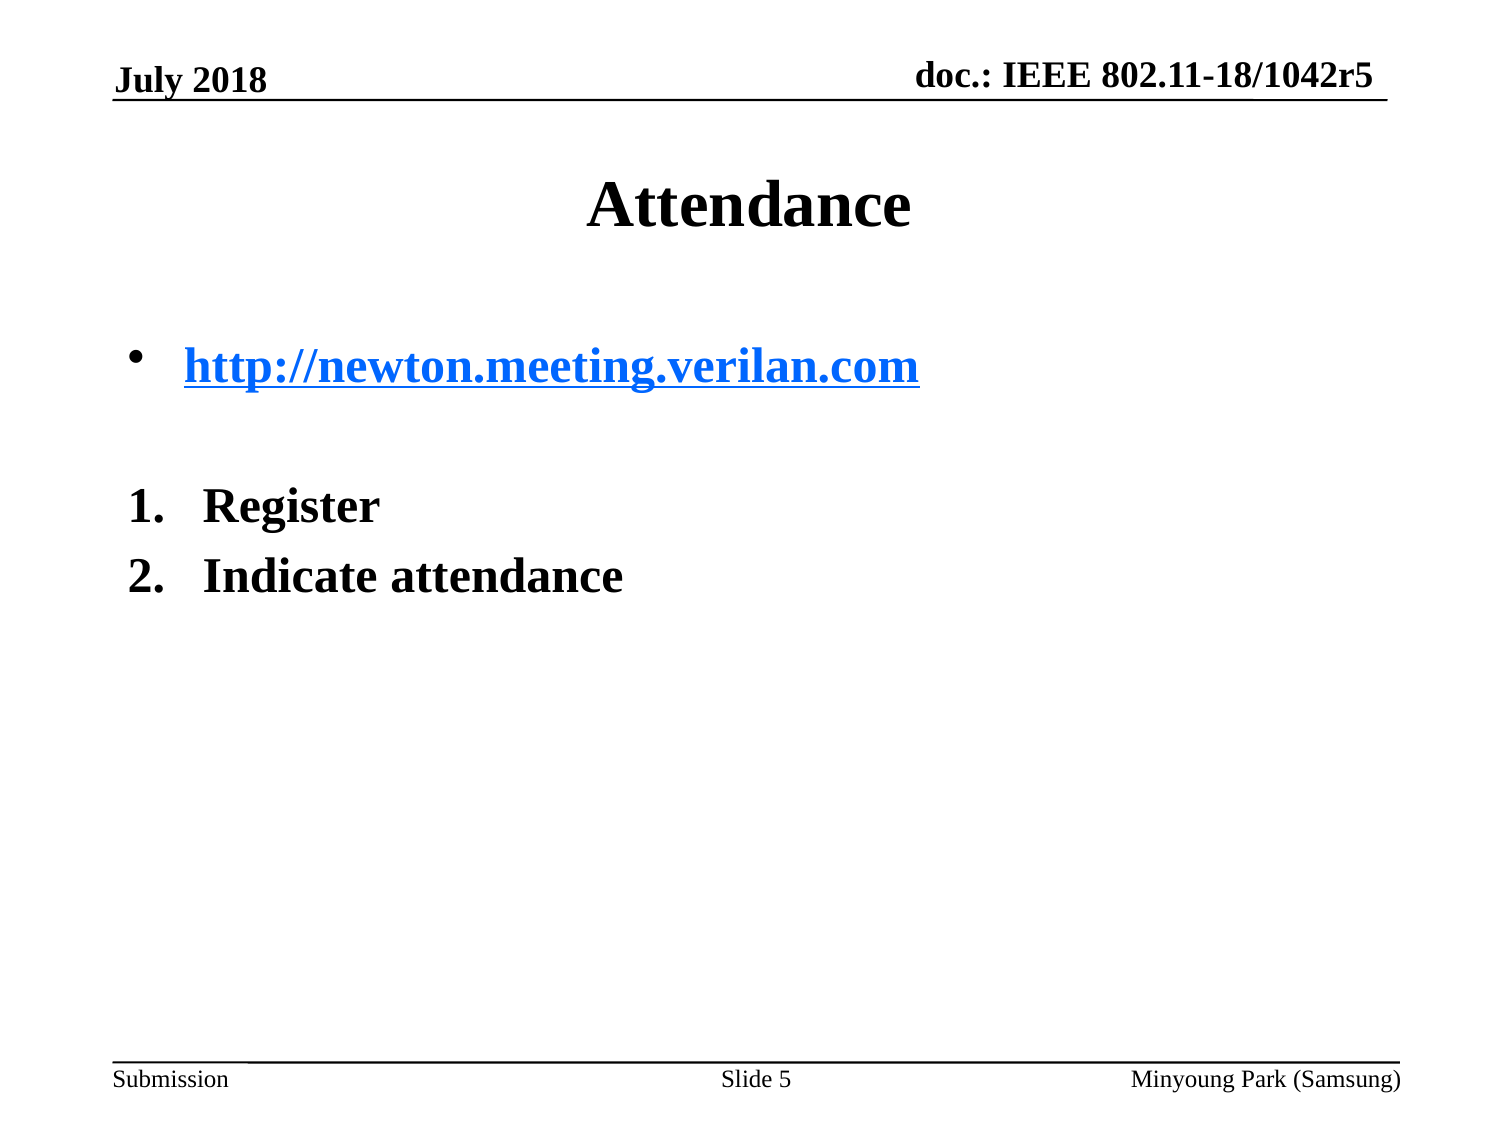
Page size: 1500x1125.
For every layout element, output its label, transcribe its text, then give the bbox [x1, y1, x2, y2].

footer Minyoung Park (Samsung) [949, 1061, 1402, 1093]
list http://newton.meeting.verilan.com Register Indicate attendance [112, 324, 1388, 1000]
title Attendance [112, 112, 1388, 288]
slide_number Slide 5 [712, 1061, 800, 1093]
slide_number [114, 54, 335, 101]
